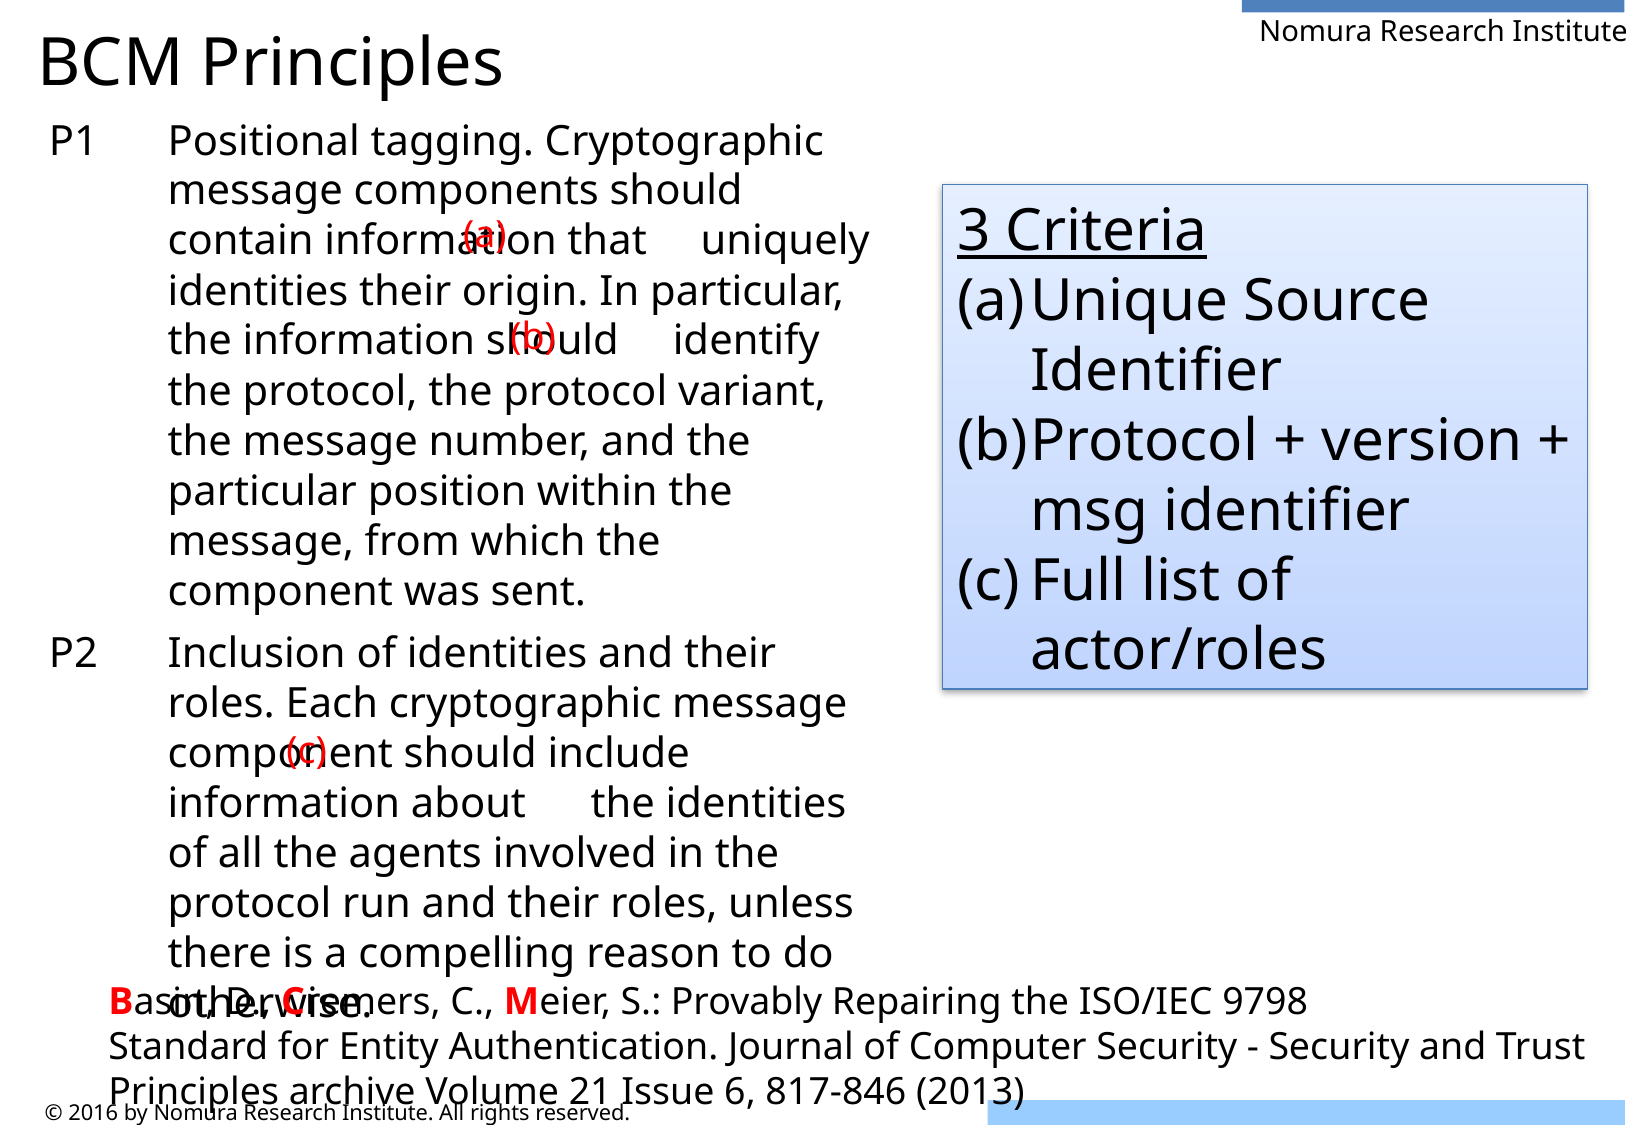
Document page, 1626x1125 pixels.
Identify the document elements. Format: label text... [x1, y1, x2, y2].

text_box (c) [271, 718, 352, 779]
text_box (a) [448, 202, 532, 263]
title BCM Principles [37, 14, 1588, 107]
text_box Basin, D., Cremers, C., Meier, S.: Provably Repairing the ISO/IEC 9798 Standard for Entity Authentication. Journal of Computer Security - Security and Trust Principles archive Volume 21 Issue 6, 817-846 (2013) [93, 970, 1625, 1120]
list P1 Positional tagging. Cryptographic message components should contain information that uniquely identities their origin. In particular, the information should identify the protocol, the protocol variant, the message number, and the particular position within the message, from which the component was sent. P2 Inclusion of identities and their roles. Each cryptographic message component should include information about the identities of all the agents involved in the protocol run and their roles, unless there is a compelling reason to do otherwise. [34, 105, 905, 1002]
text_box 3 Criteria Unique Source Identifier Protocol + version + msg identifier Full list of actor/roles [942, 184, 1588, 690]
text_box (b) [495, 304, 571, 365]
